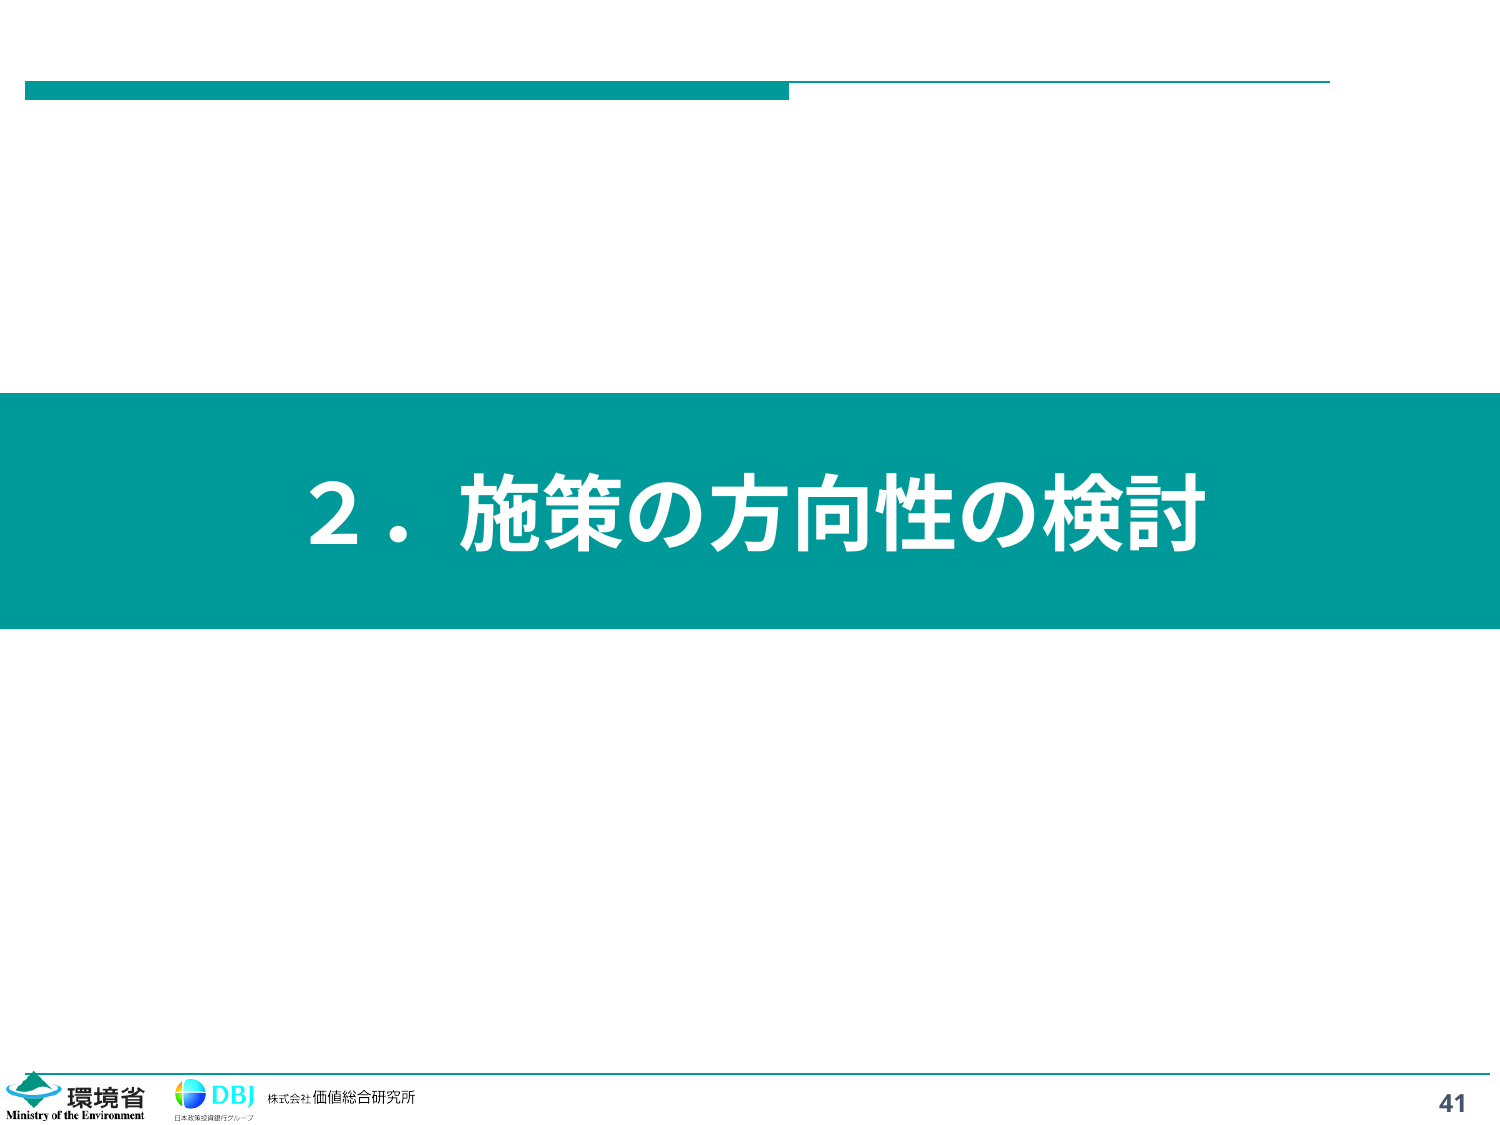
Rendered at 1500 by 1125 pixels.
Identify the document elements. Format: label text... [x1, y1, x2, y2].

slide_number 41 [1410, 1080, 1496, 1122]
picture [171, 1075, 419, 1125]
picture [2, 1071, 148, 1125]
text_box ２．施策の方向性の検討 [0, 393, 1500, 630]
